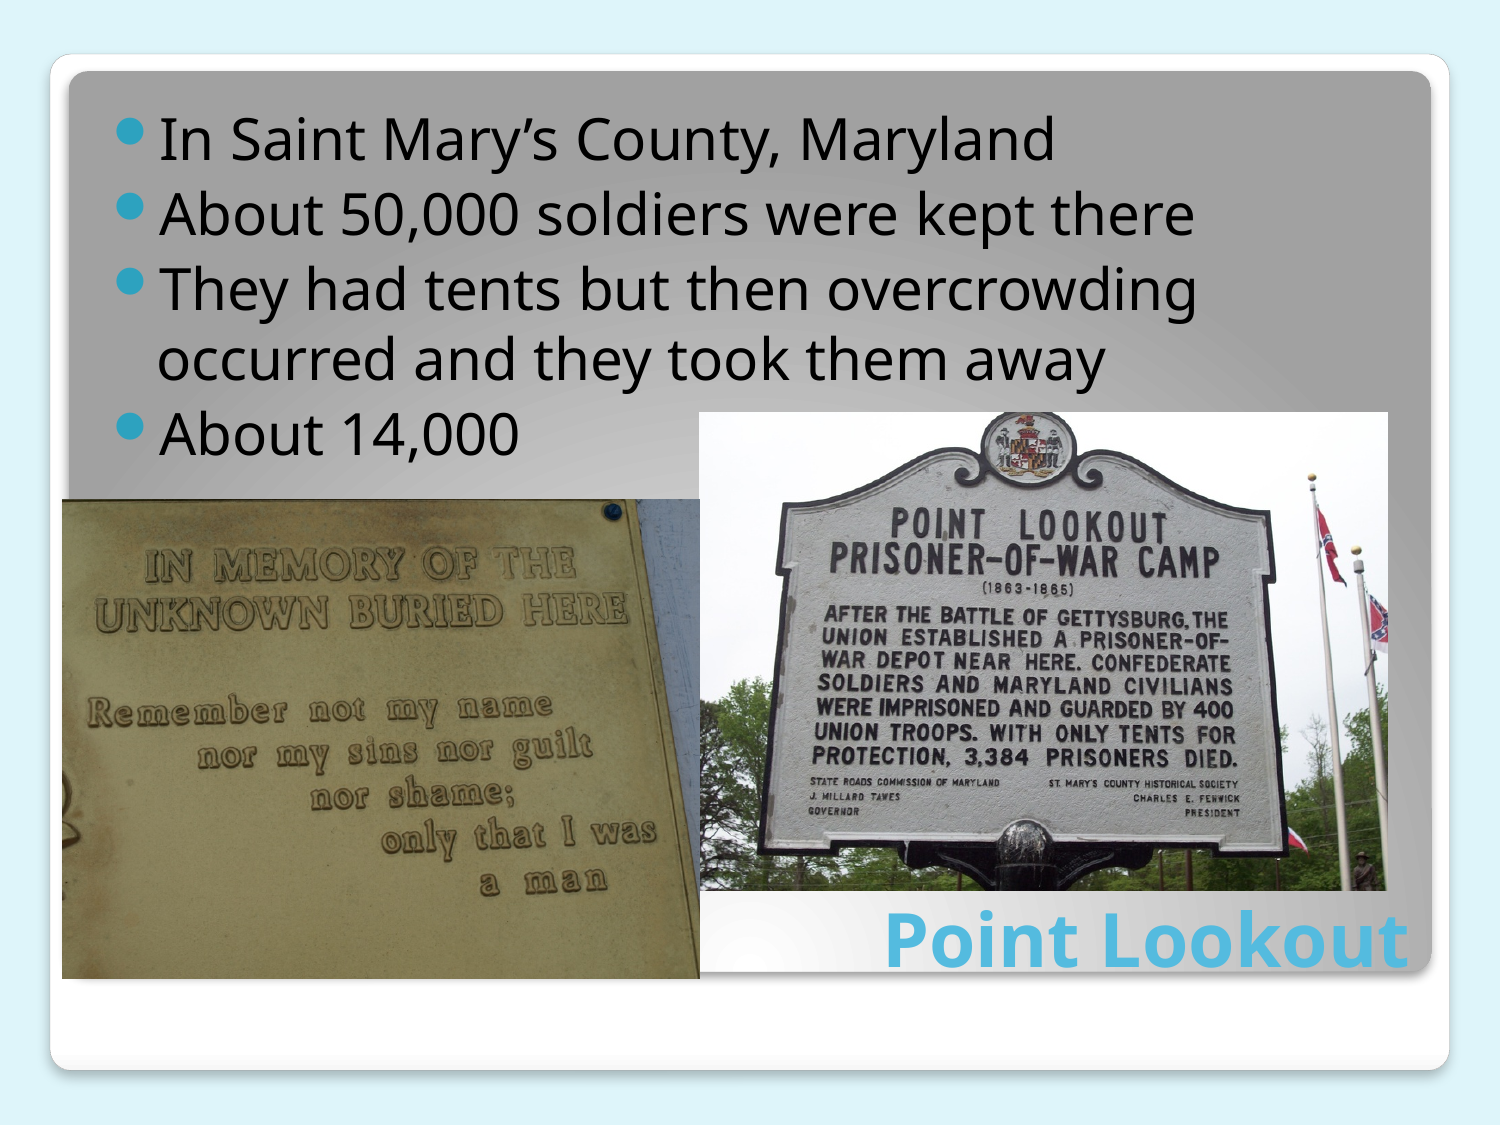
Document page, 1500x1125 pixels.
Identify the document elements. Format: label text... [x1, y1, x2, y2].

title Point Lookout [702, 817, 1425, 990]
picture [62, 412, 1388, 979]
list In Saint Mary’s County, Maryland About 50,000 soldiers were kept there They had tents but then overcrowding occurred and they took them away About 14,000 [82, 86, 1425, 774]
